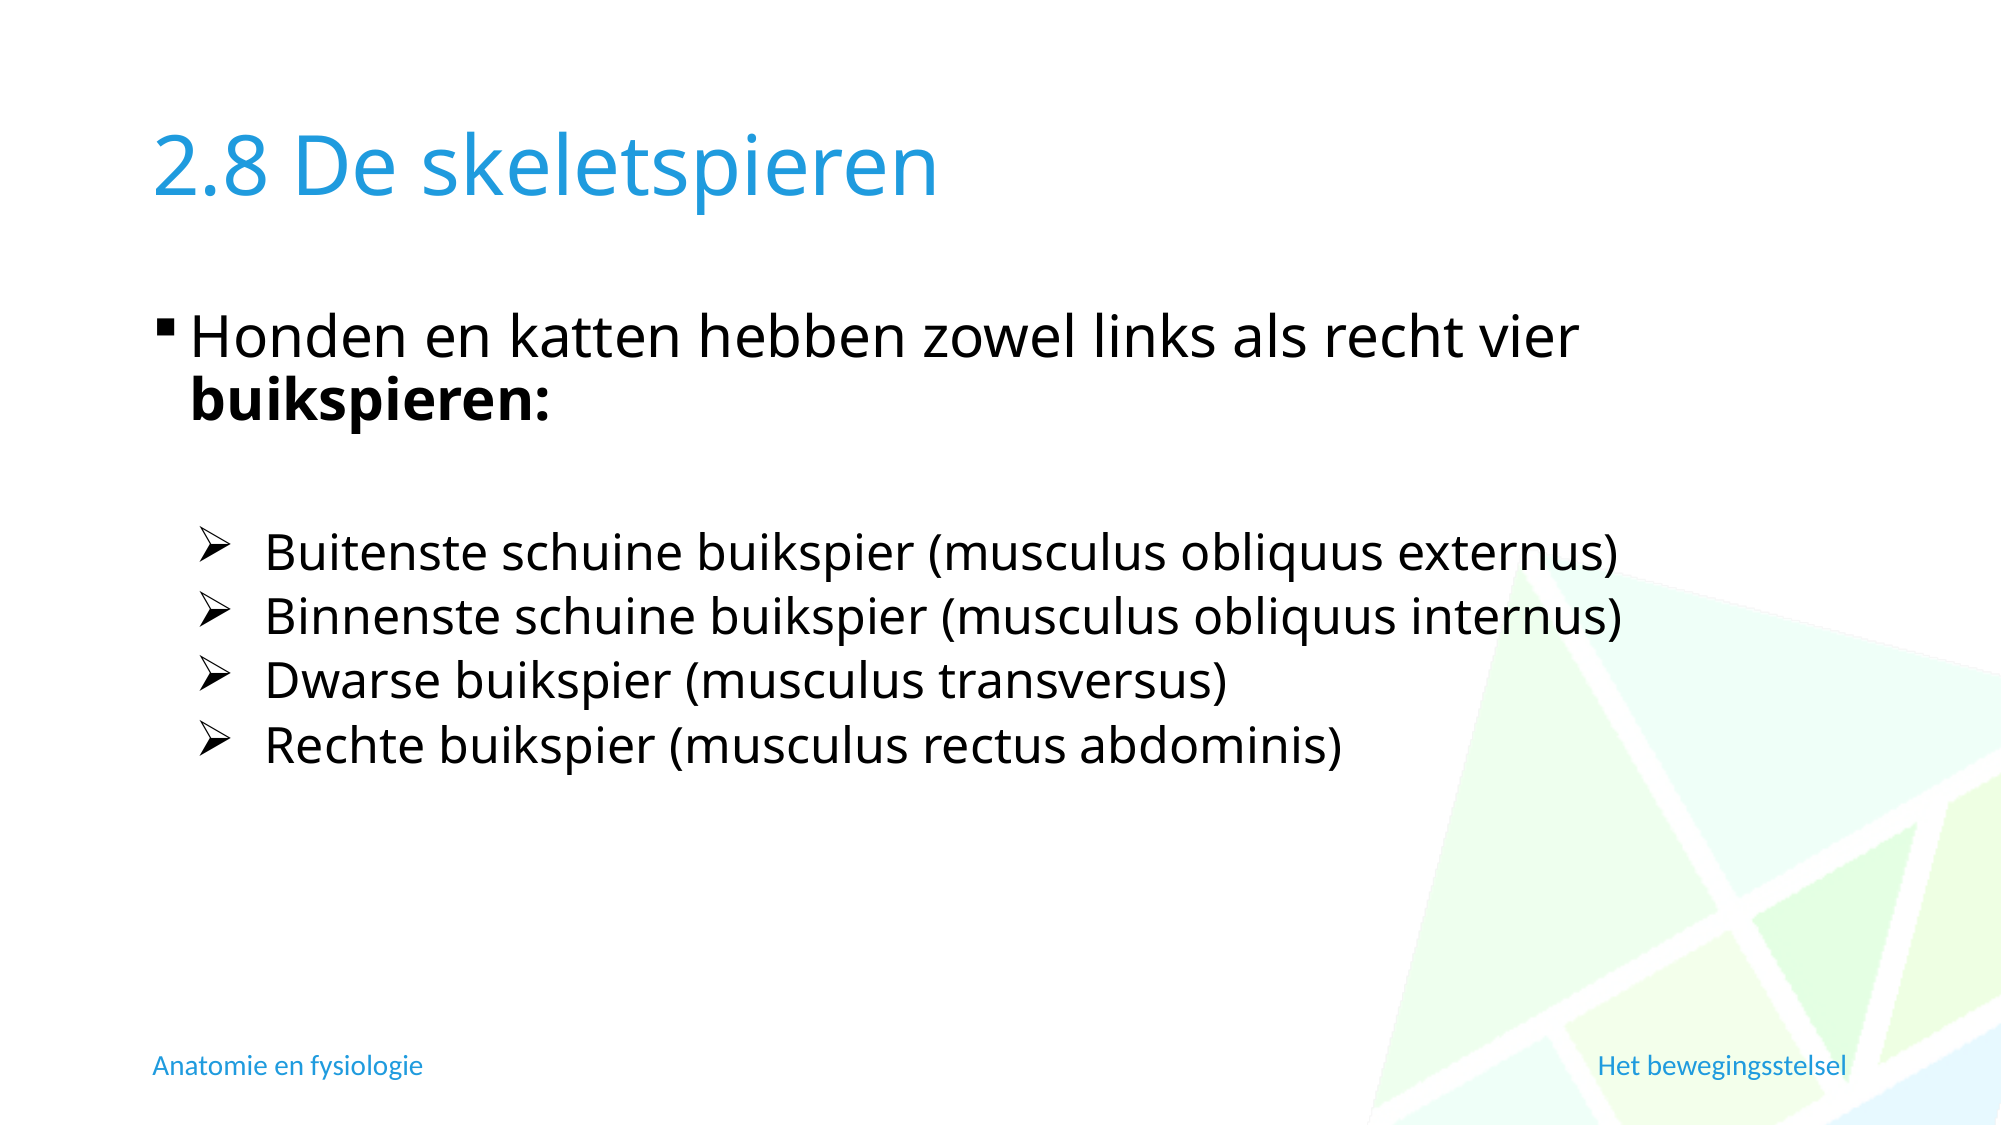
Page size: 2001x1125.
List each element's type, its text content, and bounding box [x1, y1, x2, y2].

title 2.8 De skeletspieren [137, 59, 1863, 278]
list Het bewegingsstelsel [1412, 1042, 1863, 1103]
list Honden en katten hebben zowel links als recht vier buikspieren: Buitenste schuine buikspier (musculus obliquus externus) Binnenste schuine buikspier (musculus obliquus internus) Dwarse buikspier (musculus transversus) Rechte buikspier (musculus rectus abdominis) [137, 299, 1863, 1014]
list Anatomie en fysiologie [137, 1042, 588, 1103]
